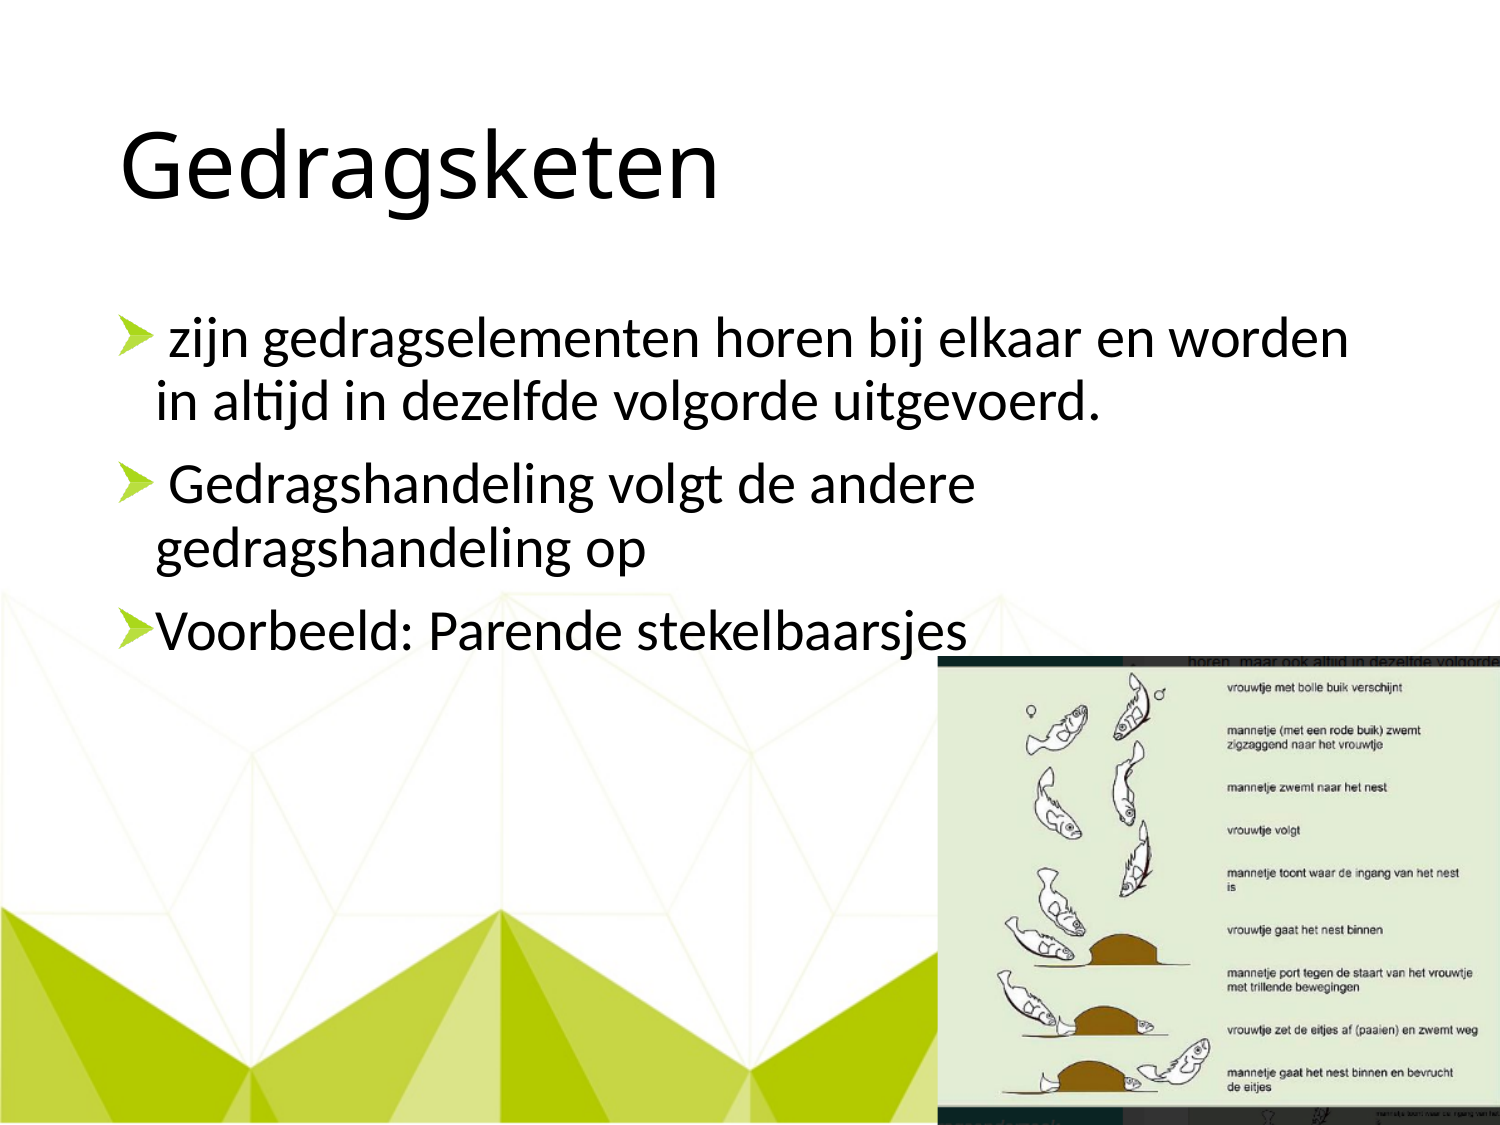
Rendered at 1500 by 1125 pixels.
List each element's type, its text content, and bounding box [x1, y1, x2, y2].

list zijn gedragselementen horen bij elkaar en worden in altijd in dezelfde volgorde uitgevoerd. Gedragshandeling volgt de andere gedragshandeling op Voorbeeld: Parende stekelbaarsjes [103, 299, 1397, 1014]
title Gedragsketen [103, 59, 1397, 278]
picture [0, 0, 1500, 1125]
